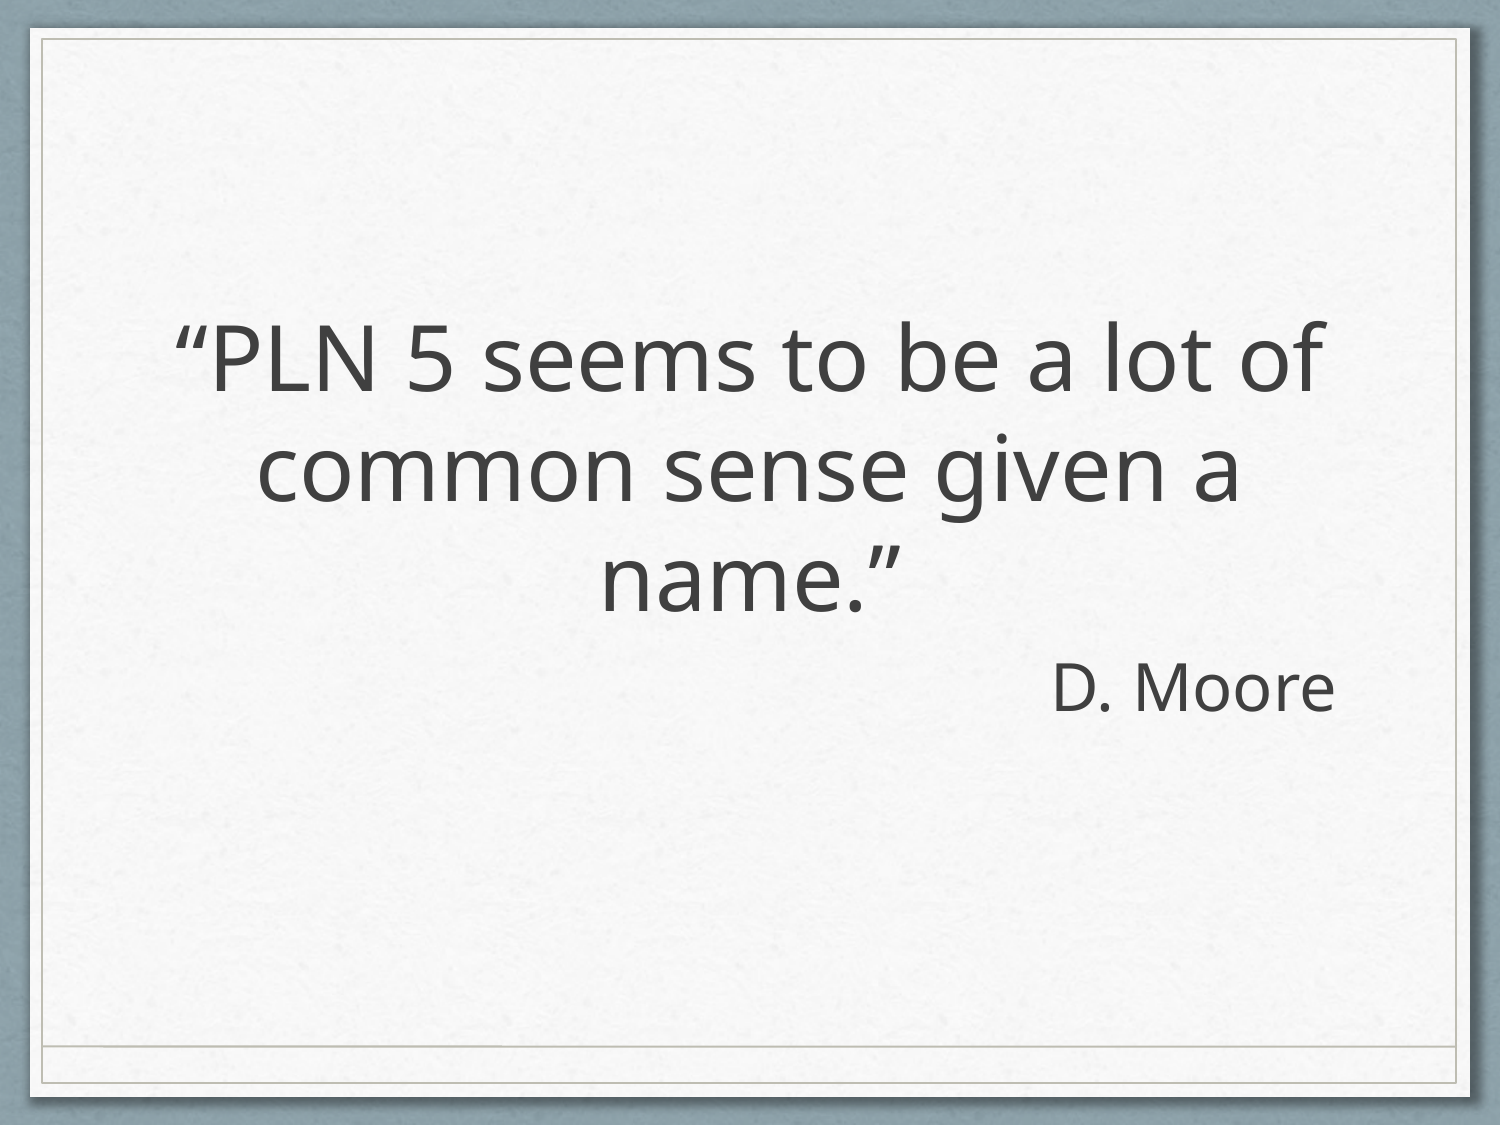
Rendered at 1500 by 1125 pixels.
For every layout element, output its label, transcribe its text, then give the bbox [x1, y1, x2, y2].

picture [30, 28, 1470, 1097]
list D. Moore [147, 637, 1353, 884]
title “PLN 5 seems to be a lot of common sense given a name.” [147, 362, 1353, 637]
